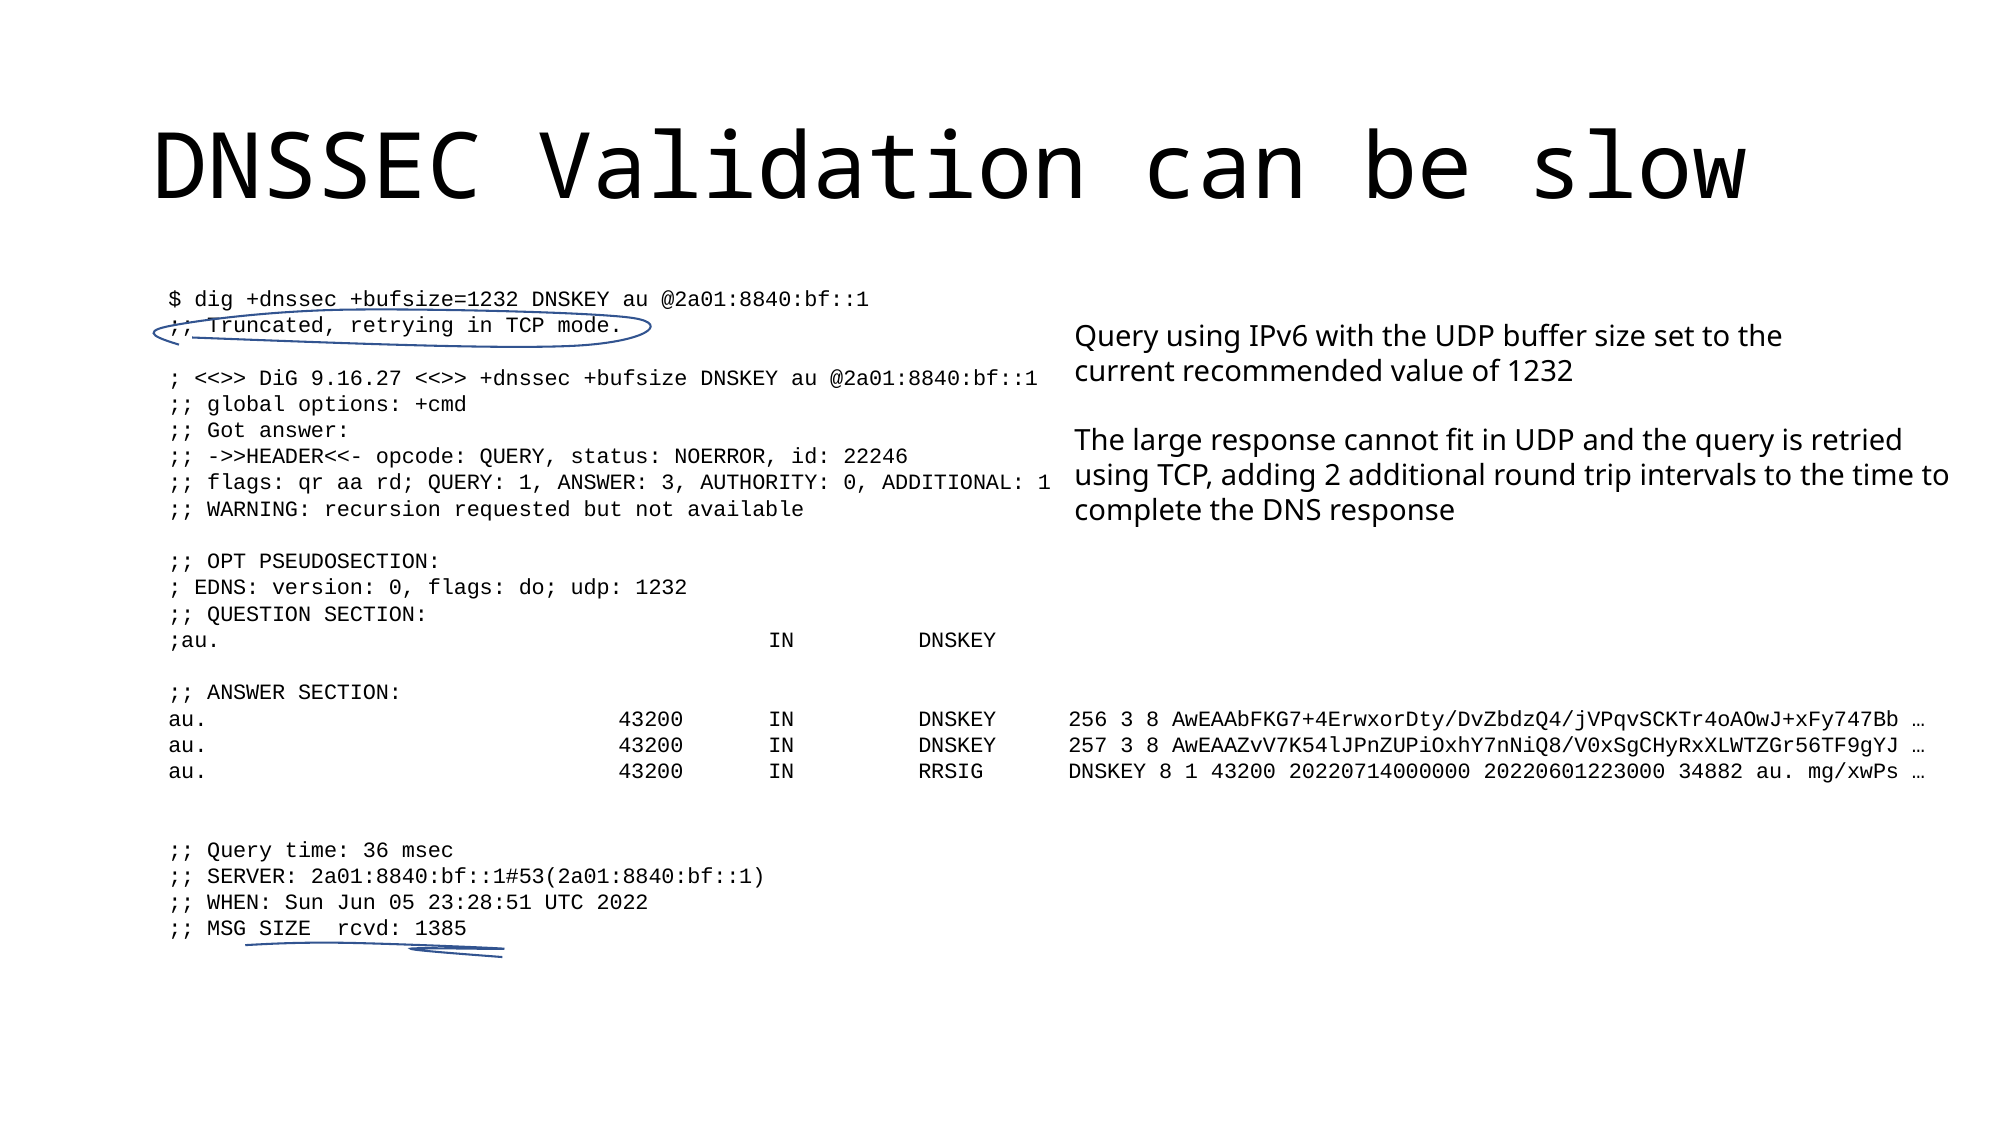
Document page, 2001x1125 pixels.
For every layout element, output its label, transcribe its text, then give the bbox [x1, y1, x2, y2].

text_box $ dig +dnssec +bufsize=1232 DNSKEY au @2a01:8840:bf::1 ;; Truncated, retrying in TCP mode. ; <<>> DiG 9.16.27 <<>> +dnssec +bufsize DNSKEY au @2a01:8840:bf::1 ;; global options: +cmd ;; Got answer: ;; ->>HEADER<<- opcode: QUERY, status: NOERROR, id: 22246 ;; flags: qr aa rd; QUERY: 1, ANSWER: 3, AUTHORITY: 0, ADDITIONAL: 1 ;; WARNING: recursion requested but not available ;; OPT PSEUDOSECTION: ; EDNS: version: 0, flags: do; udp: 1232 ;; QUESTION SECTION: ;au. IN DNSKEY ;; ANSWER SECTION: au. 43200 IN DNSKEY 256 3 8 AwEAAbFKG7+4ErwxorDty/DvZbdzQ4/jVPqvSCKTr4oAOwJ+xFy747Bb … au. 43200 IN DNSKEY 257 3 8 AwEAAZvV7K54lJPnZUPiOxhY7nNiQ8/V0xSgCHyRxXLWTZGr56TF9gYJ … au. 43200 IN RRSIG DNSKEY 8 1 43200 20220714000000 20220601223000 34882 au. mg/xwPs … ;; Query time: 36 msec ;; SERVER: 2a01:8840:bf::1#53(2a01:8840:bf::1) ;; WHEN: Sun Jun 05 23:28:51 UTC 2022 ;; MSG SIZE rcvd: 1385 [153, 277, 2000, 974]
text_box Query using IPv6 with the UDP buffer size set to the current recommended value of 1232 The large response cannot fit in UDP and the query is retried using TCP, adding 2 additional round trip intervals to the time to complete the DNS response [1059, 309, 1981, 534]
text_box [152, 308, 652, 348]
title DNSSEC Validation can be slow [137, 59, 1863, 278]
text_box [245, 941, 505, 959]
